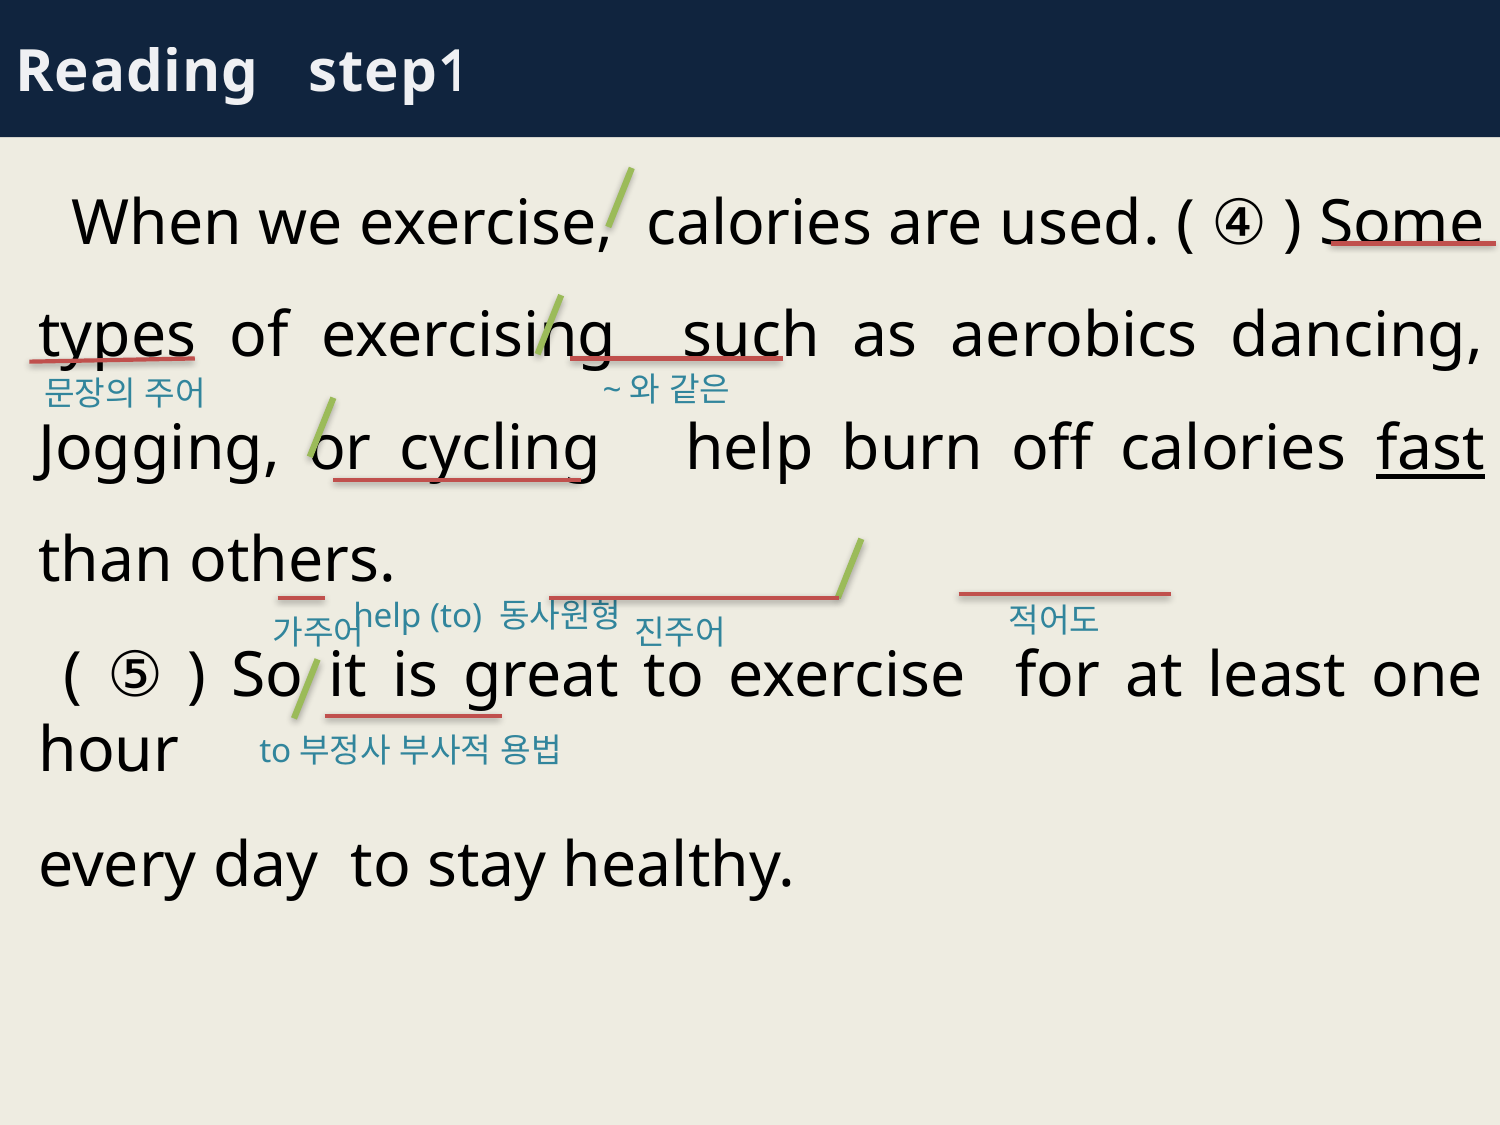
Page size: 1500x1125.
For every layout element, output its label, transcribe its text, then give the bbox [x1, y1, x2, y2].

text_box to부정사 부사적 용법 [244, 721, 620, 776]
text_box 적어도 [994, 603, 1148, 647]
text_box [537, 294, 562, 355]
text_box 문장의 주어 [29, 365, 242, 420]
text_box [309, 397, 334, 457]
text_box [293, 659, 318, 719]
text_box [837, 538, 862, 599]
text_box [29, 358, 195, 362]
text_box When we exercise, calories are used. ( ④ ) Some types of exercising such as aerobics dancing, Jogging, or cycling help burn off calories fast than others. help (to) 동사원형 ( ⑤ ) So it is great to exercise for at least one hour every day to stay healthy. [0, 139, 1500, 1125]
text_box 가주어 [258, 603, 392, 659]
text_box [607, 167, 633, 228]
text_box ~와 같은 [587, 366, 766, 416]
text_box Reading step1 [0, 0, 1500, 139]
text_box 진주어 [619, 606, 794, 659]
